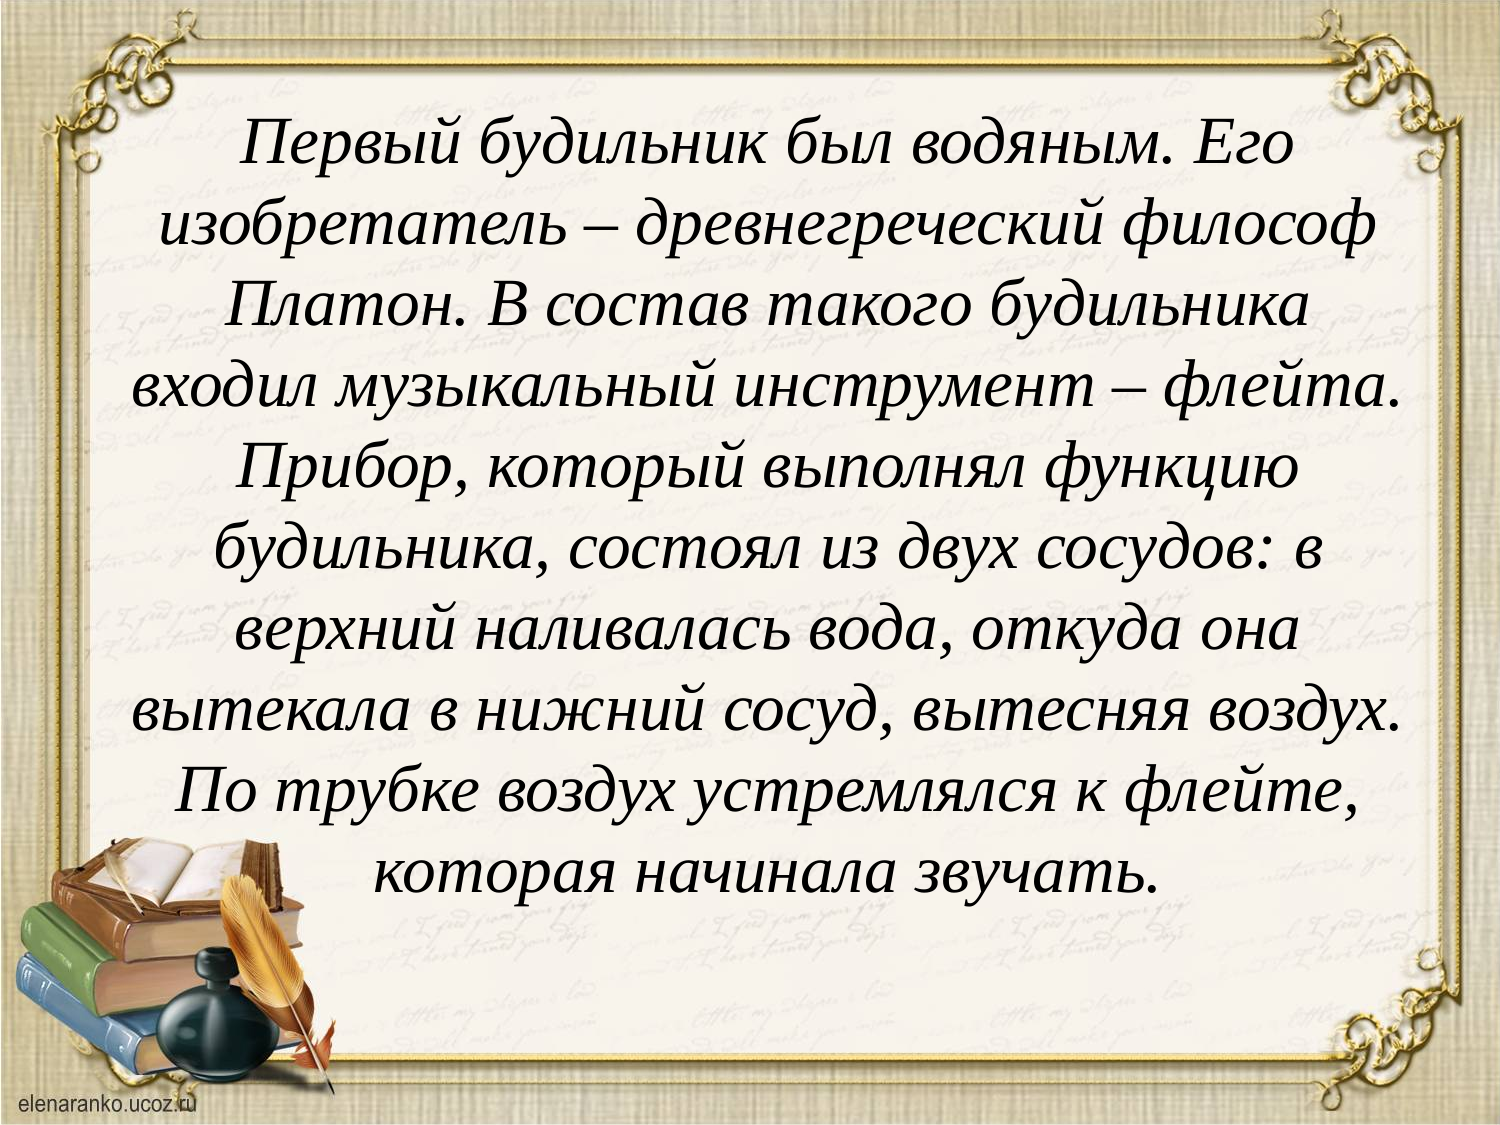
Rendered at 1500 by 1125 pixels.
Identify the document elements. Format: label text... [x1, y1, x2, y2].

picture [0, 0, 1500, 1125]
title Первый будильник был водяным. Его изобретатель – древнегреческий философ Платон. В состав такого будильника входил музыкальный инструмент – флейта. Прибор, который выполнял функцию будильника, состоял из двух сосудов: в верхний наливалась вода, откуда она вытекала в нижний сосуд, вытесняя воздух. По трубке воздух устремлялся к флейте, которая начинала звучать. [75, 45, 1425, 1047]
